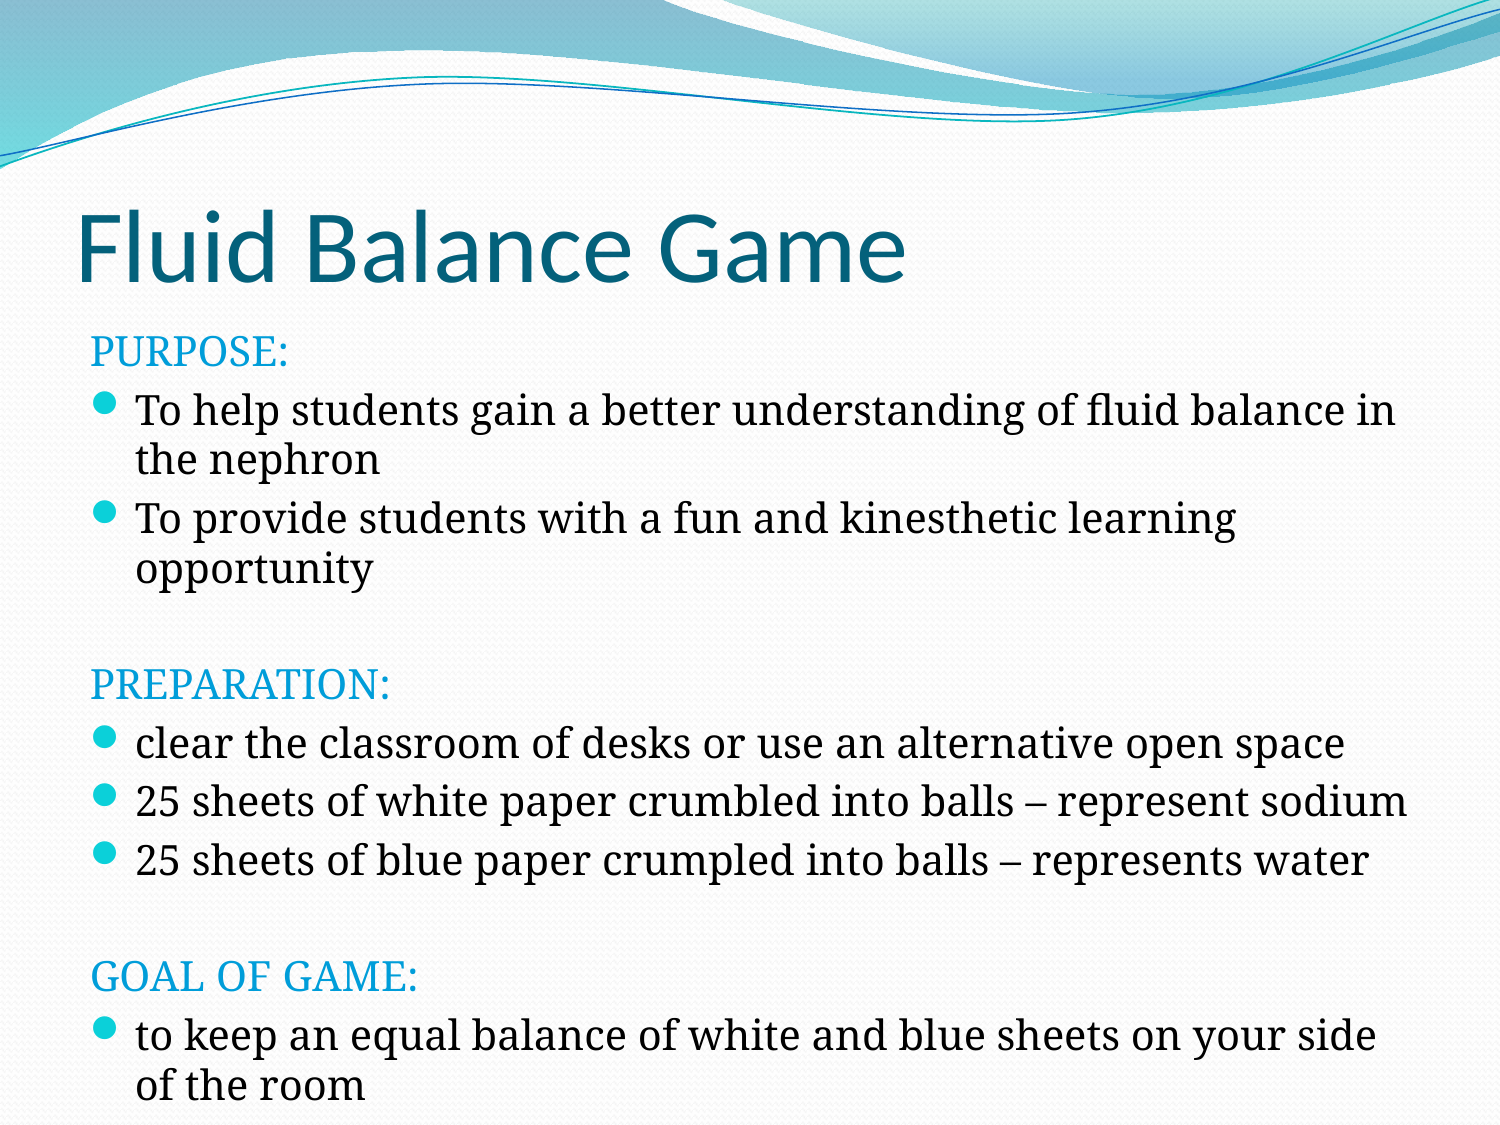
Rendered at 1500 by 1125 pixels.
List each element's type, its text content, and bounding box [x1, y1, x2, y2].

title Fluid Balance Game [75, 115, 1425, 303]
list PURPOSE: To help students gain a better understanding of fluid balance in the nephron To provide students with a fun and kinesthetic learning opportunity PREPARATION: clear the classroom of desks or use an alternative open space 25 sheets of white paper crumbled into balls – represent sodium 25 sheets of blue paper crumpled into balls – represents water GOAL OF GAME: to keep an equal balance of white and blue sheets on your side of the room [75, 317, 1425, 1038]
